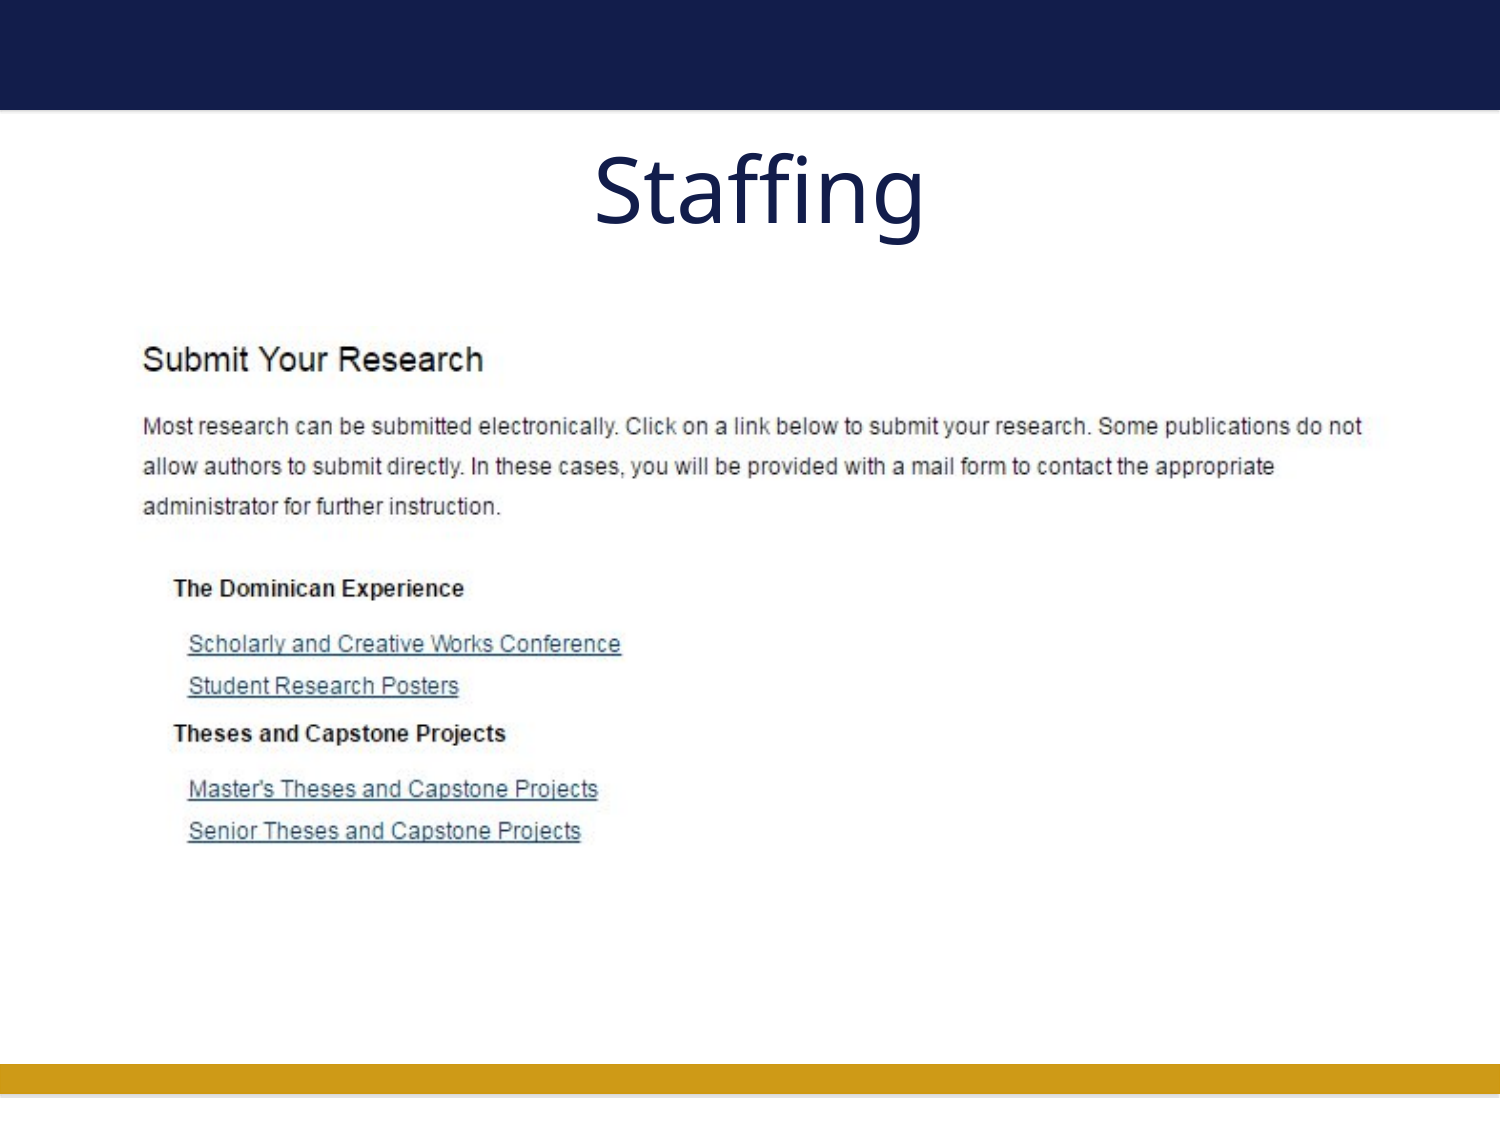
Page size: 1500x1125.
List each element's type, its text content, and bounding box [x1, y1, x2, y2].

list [107, 326, 1392, 914]
title Staffing [95, 72, 1425, 302]
